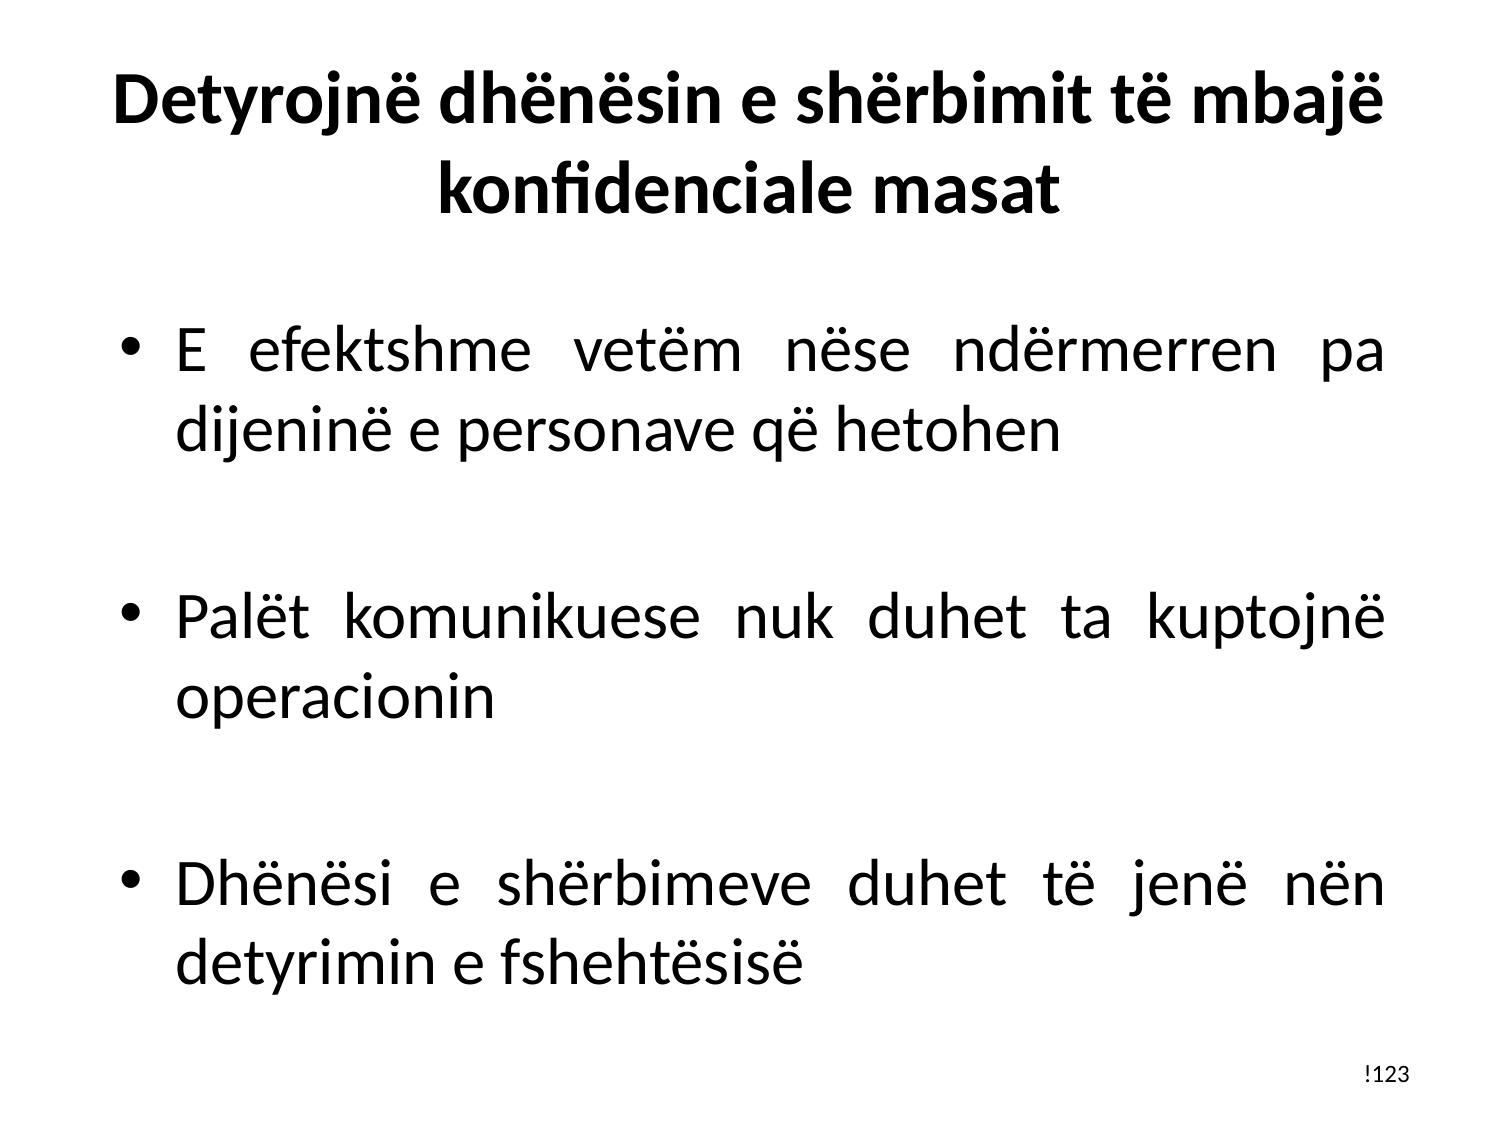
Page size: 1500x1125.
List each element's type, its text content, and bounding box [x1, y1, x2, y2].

list E efektshme vetëm nëse ndërmerren pa dijeninë e personave që hetohen Palët komunikuese nuk duhet ta kuptojnë operacionin Dhënësi e shërbimeve duhet të jenë nën detyrimin e fshehtësisë [103, 297, 1403, 1041]
title Detyrojnë dhënësin e shërbimit të mbajë konfidenciale masat [74, 44, 1426, 233]
slide_number !123 [1074, 1042, 1425, 1103]
